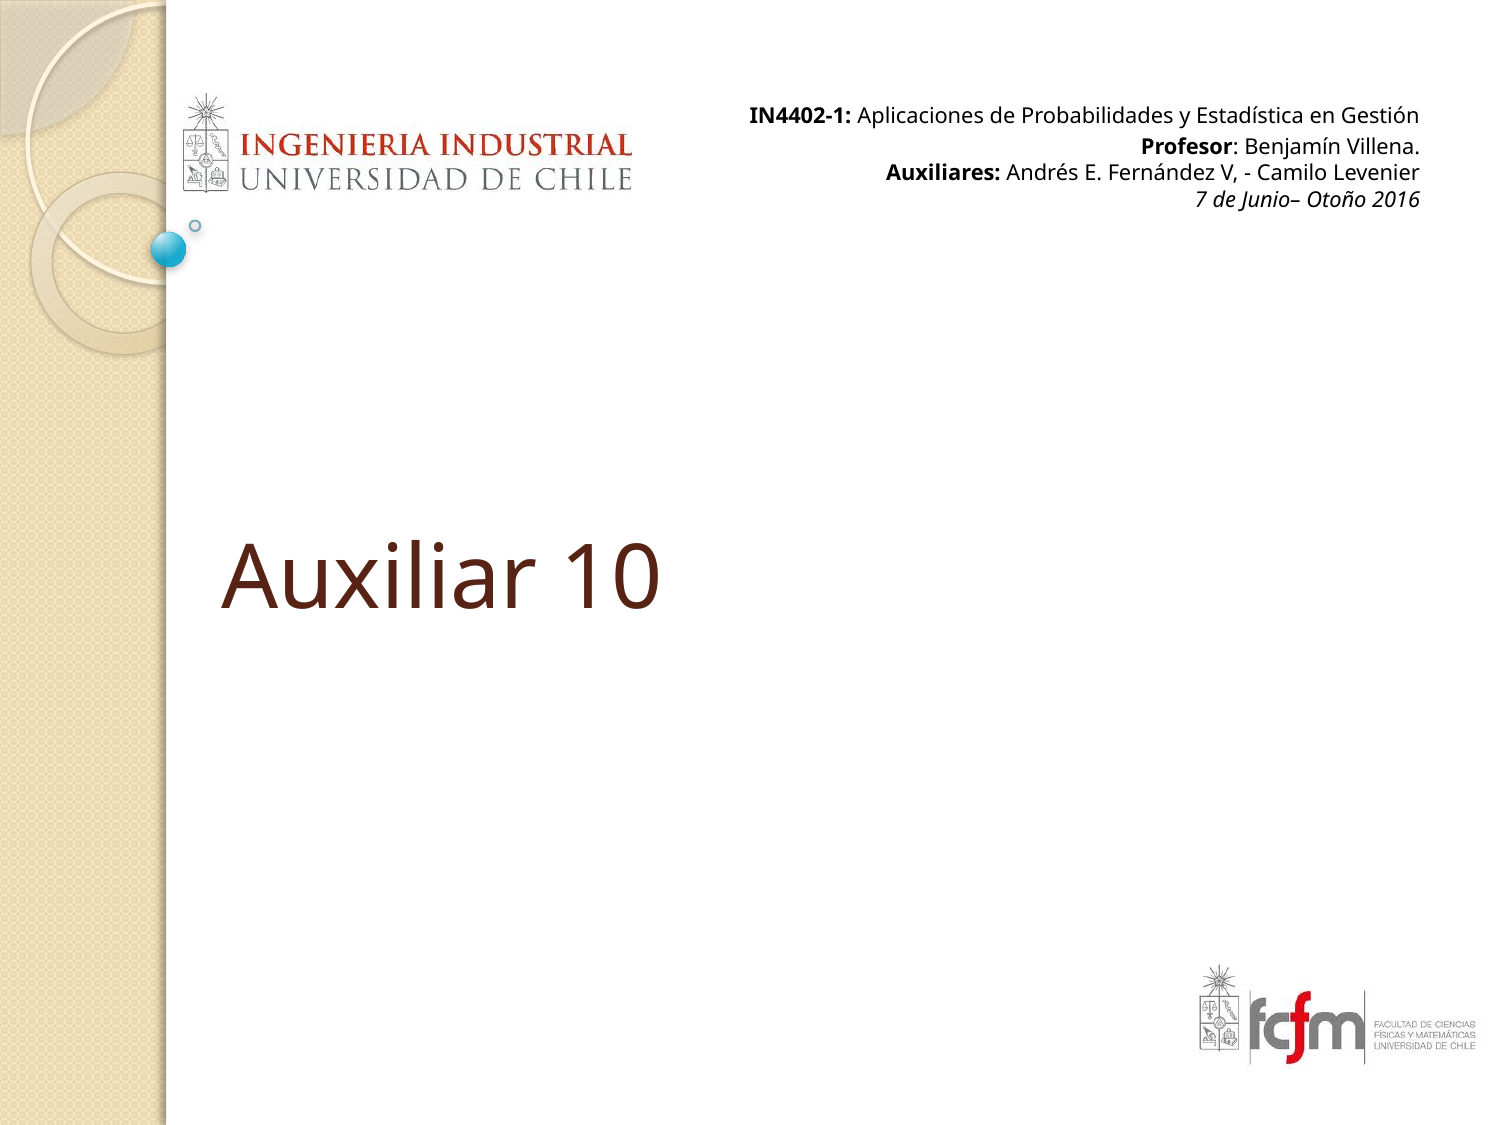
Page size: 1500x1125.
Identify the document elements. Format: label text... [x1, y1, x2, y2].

picture [182, 93, 633, 193]
title Auxiliar 10 [206, 243, 1500, 634]
picture [1179, 952, 1500, 1086]
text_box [702, 93, 1436, 221]
